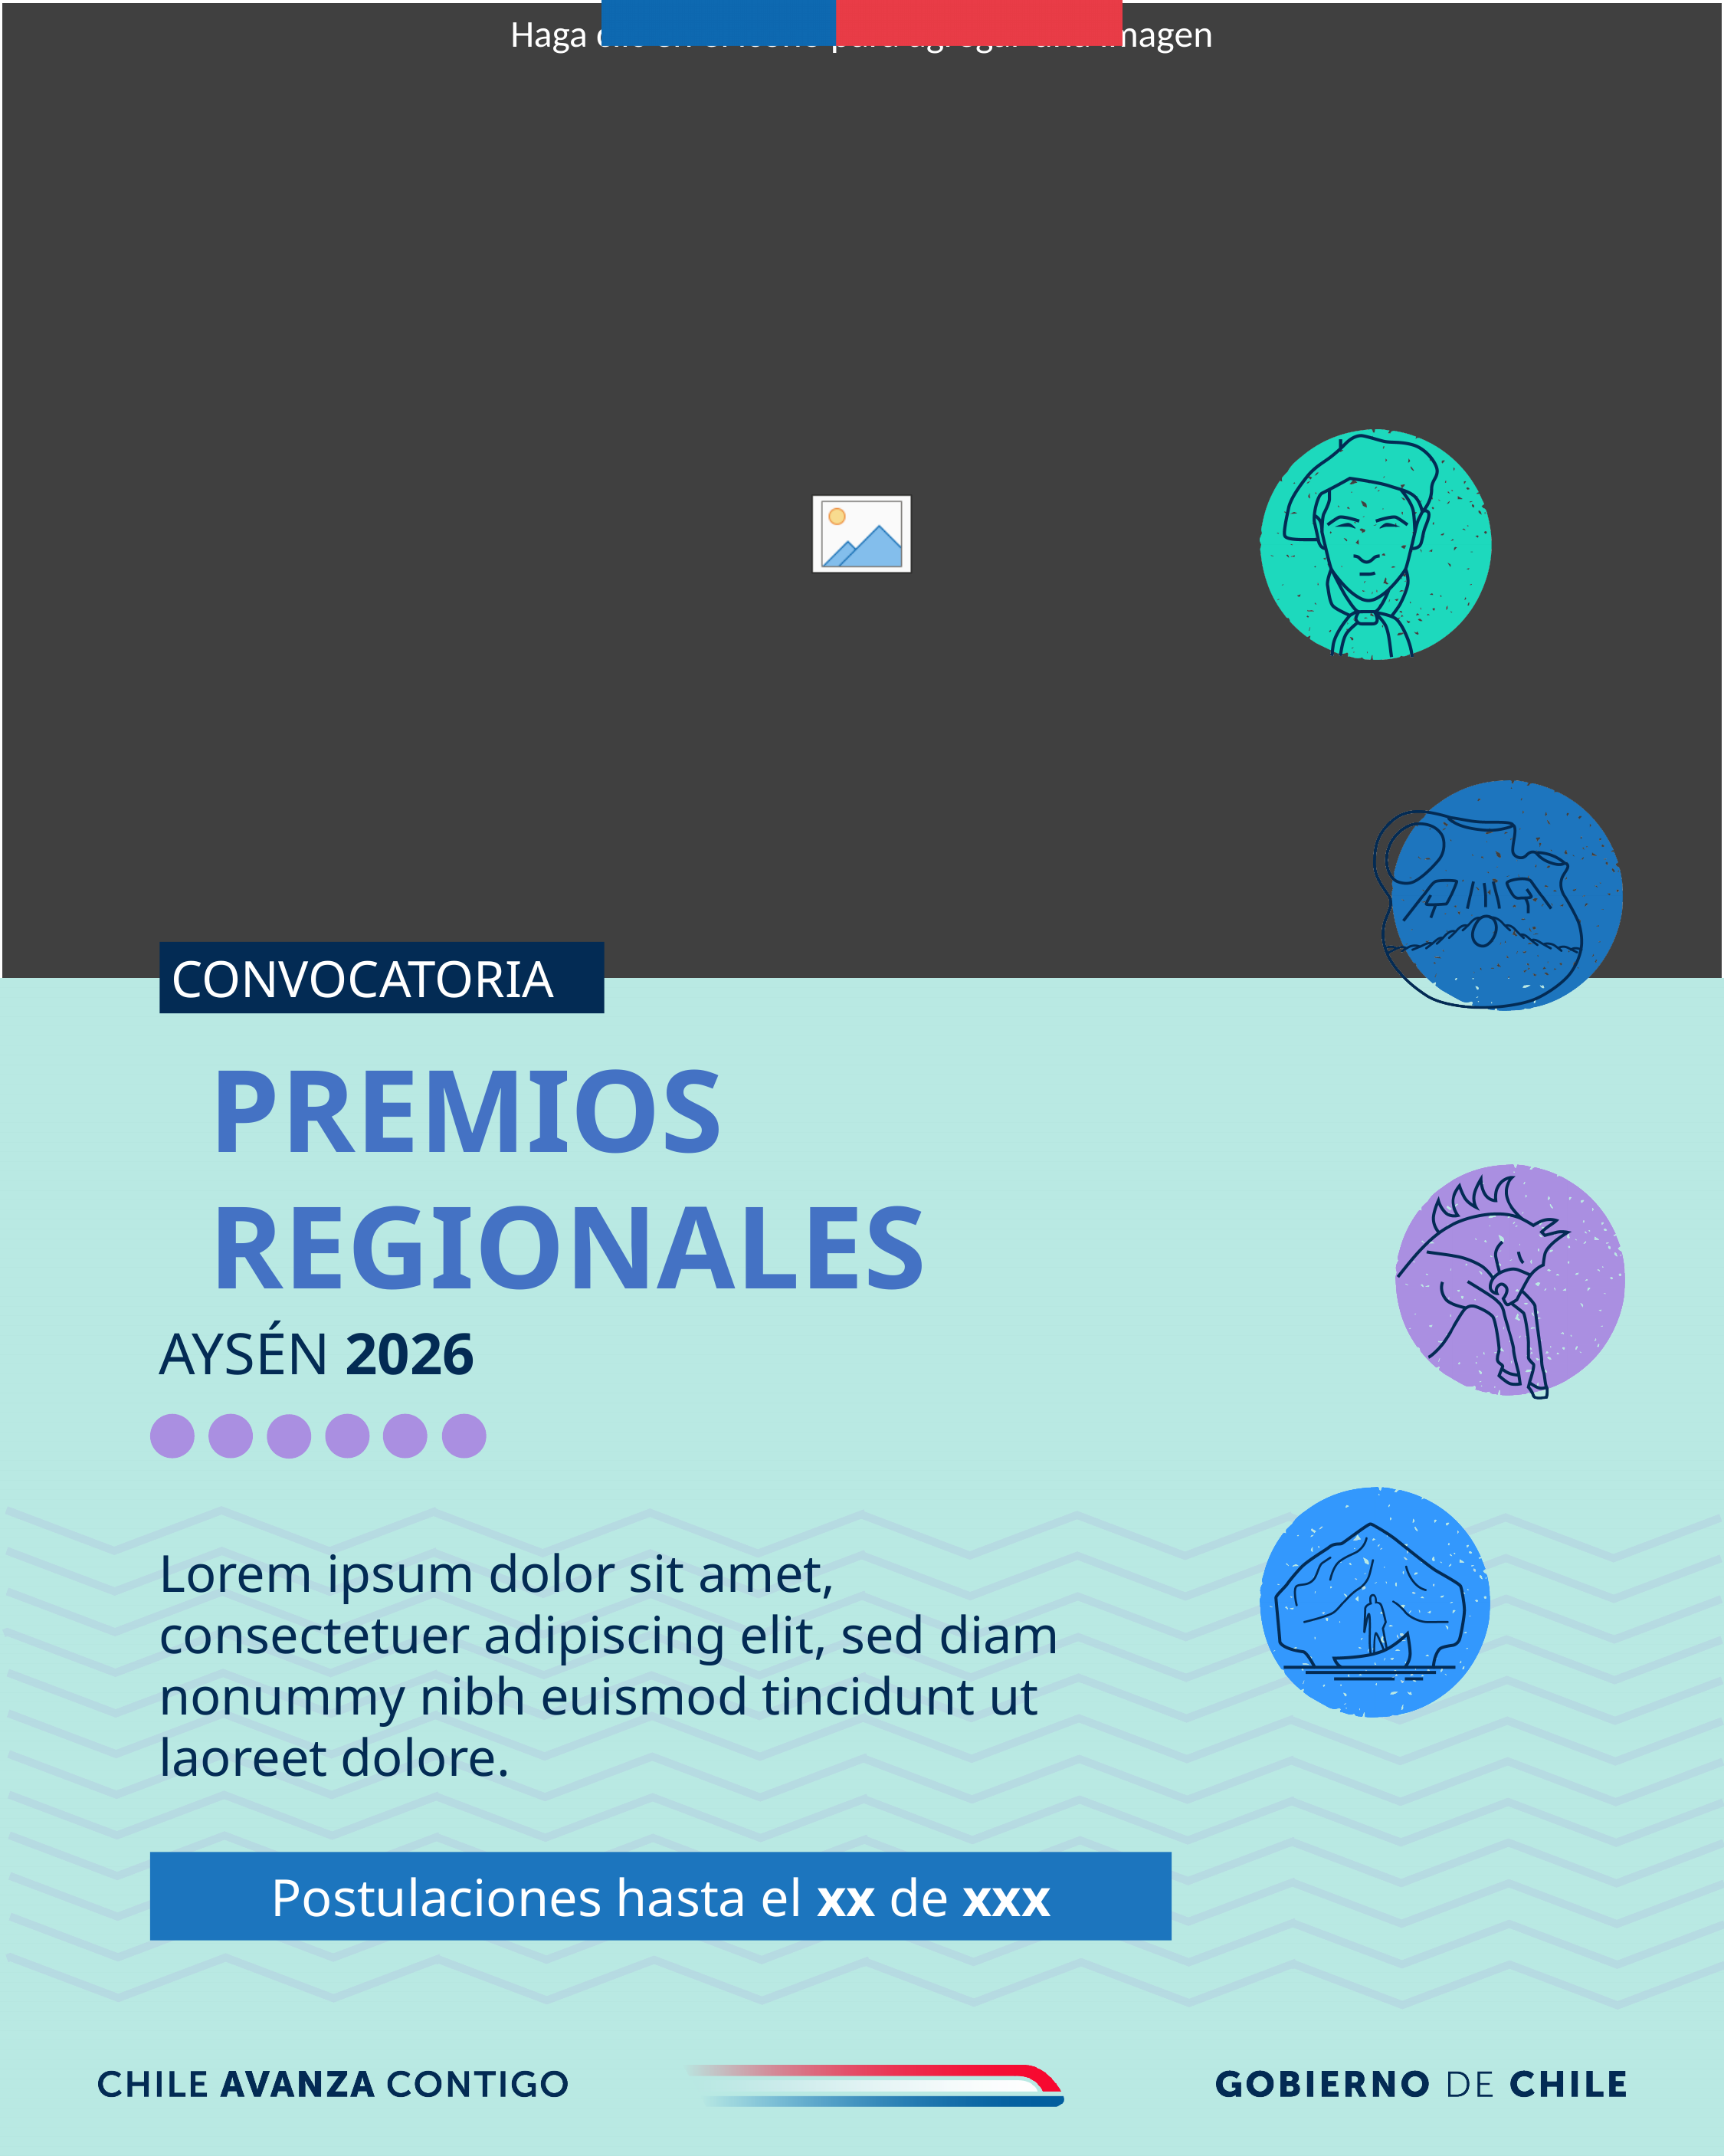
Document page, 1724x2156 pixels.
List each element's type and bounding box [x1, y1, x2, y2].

text_box [149, 1413, 487, 1459]
picture [0, 0, 1724, 2156]
